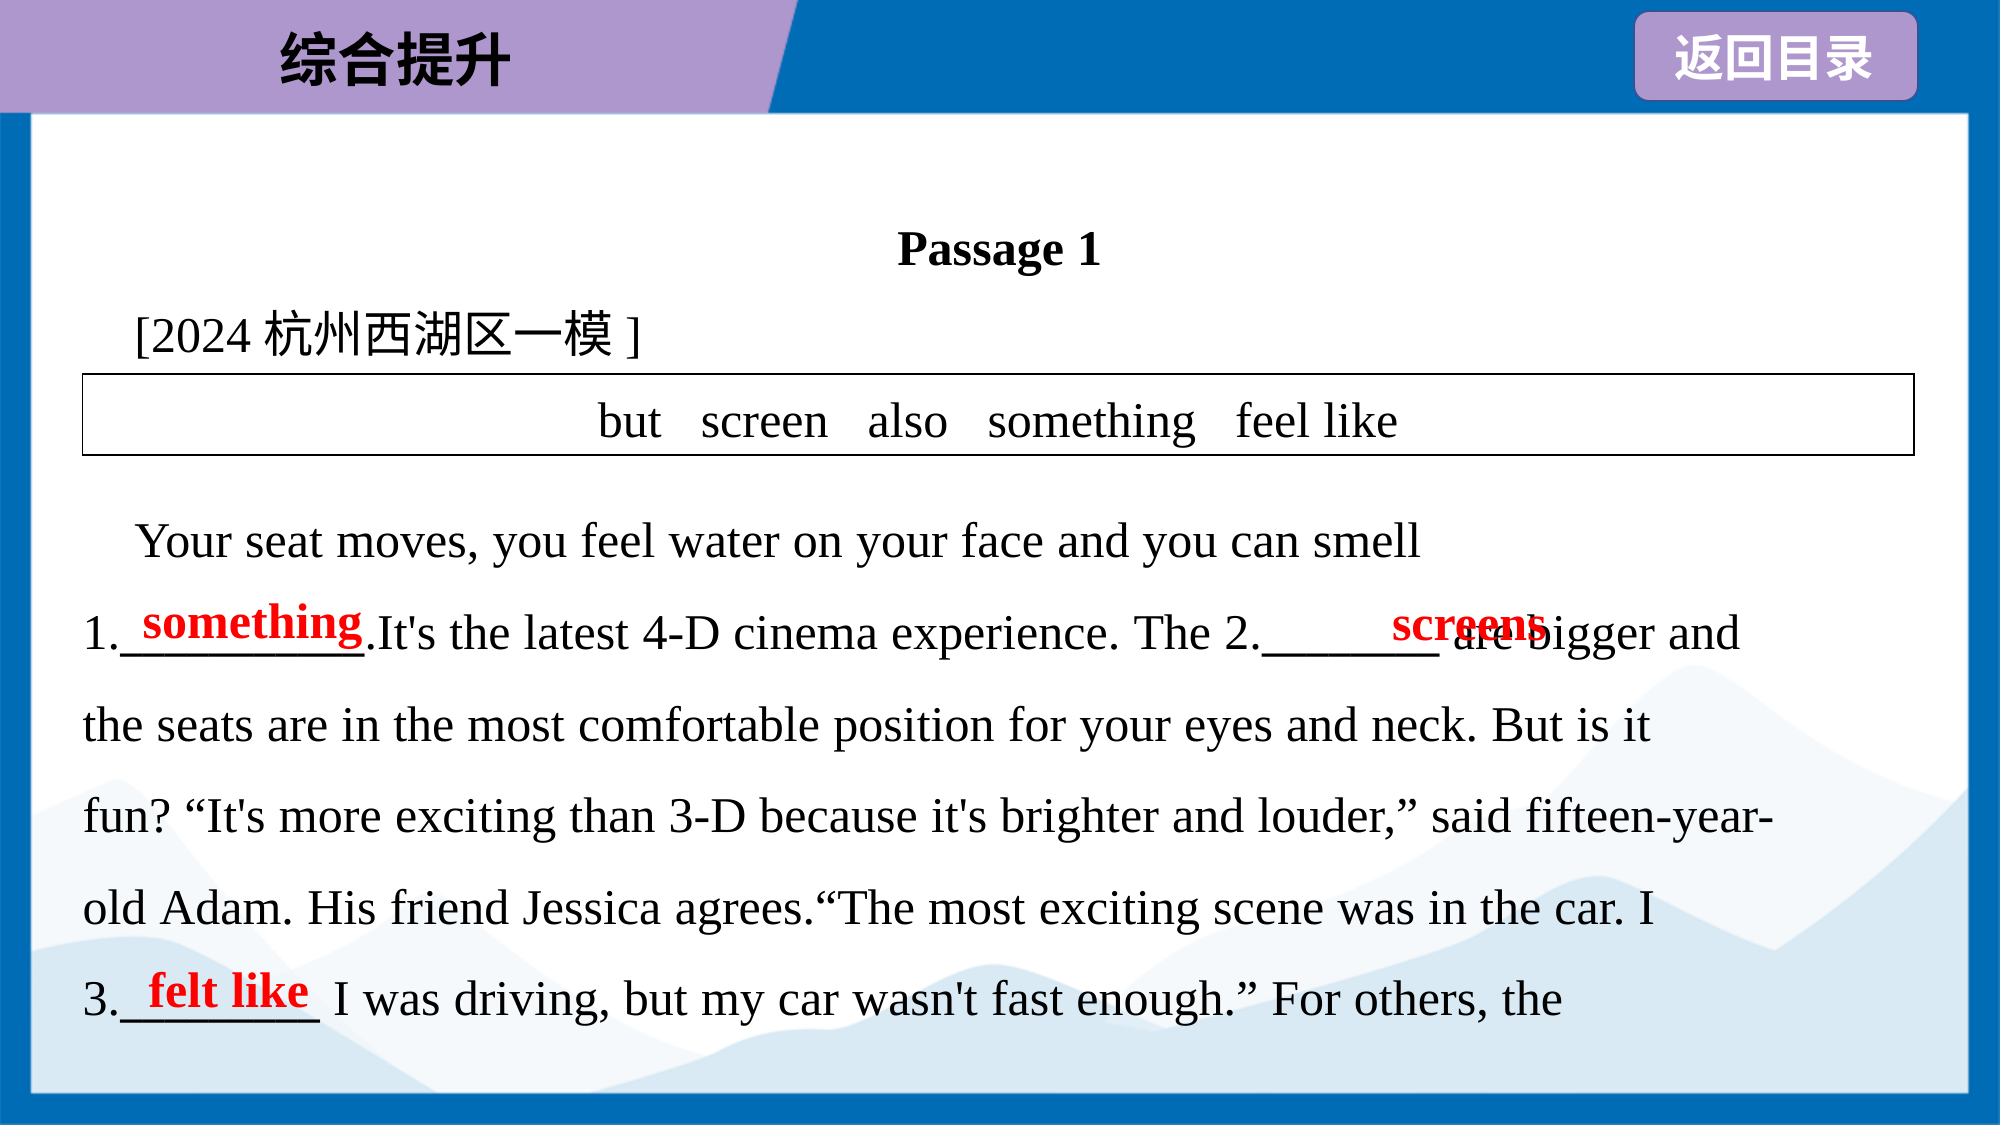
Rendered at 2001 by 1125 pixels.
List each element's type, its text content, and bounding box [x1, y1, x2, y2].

text_box something [124, 561, 381, 640]
table_header but screen also something feel like [83, 375, 1913, 454]
text_box felt like [124, 929, 334, 1008]
text_box Passage 1 [2024杭州西湖区一模] [82, 183, 1917, 353]
text_box Your seat moves, you feel water on your face and you can smell 1.___________.It's the latest 4-D cinema experience. The 2.________ are bigger and the seats are in the most comfortable position for your eyes and neck. But is it fun? “It's more exciting than 3-D because it's brighter and louder,” said fifteen-year- old Adam. His friend Jessica agrees.“The most exciting scene was in the car. I 3._________ I was driving, but my car wasn't fast enough.” For others, the [82, 475, 1917, 1026]
text_box screens [1373, 563, 1565, 642]
picture [0, 0, 2000, 1125]
